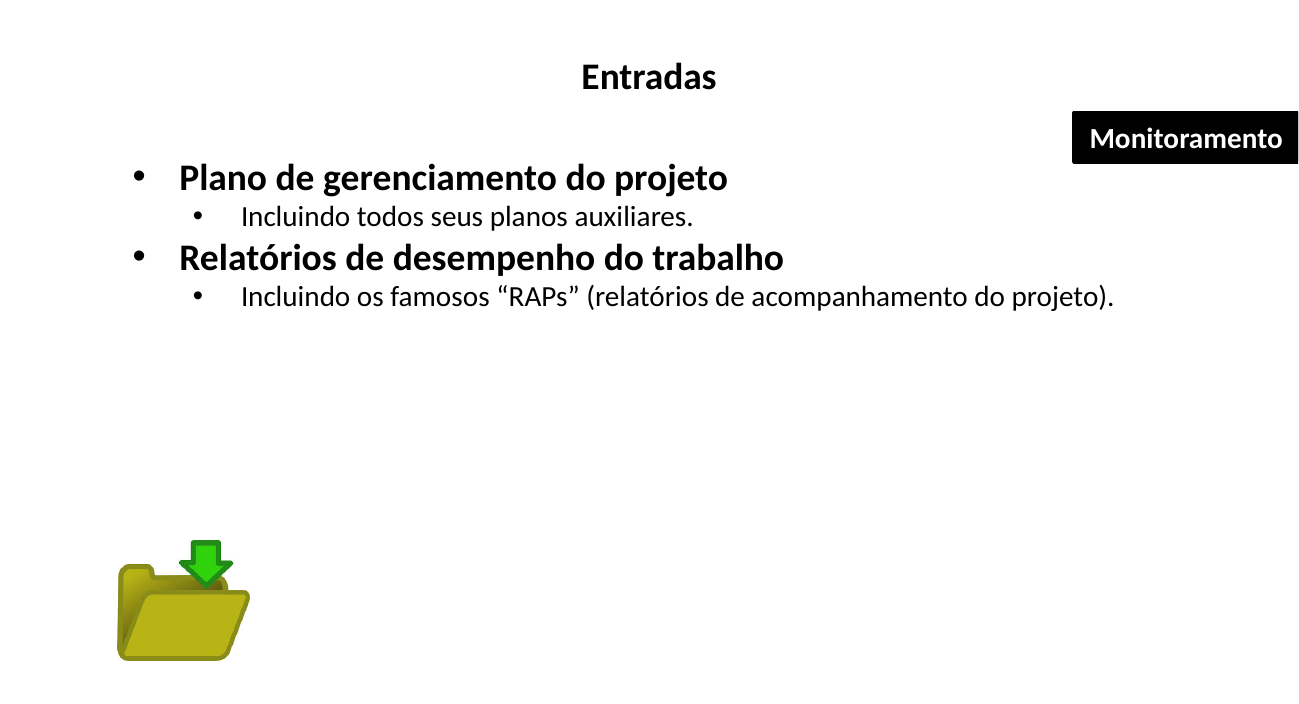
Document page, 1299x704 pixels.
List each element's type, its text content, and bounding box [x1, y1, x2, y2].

picture [117, 540, 250, 661]
text_box Entradas [0, 44, 1299, 106]
text_box Plano de gerenciamento do projeto Incluindo todos seus planos auxiliares. Relatórios de desempenho do trabalho Incluindo os famosos “RAPs” (relatórios de acompanhamento do projeto). [117, 145, 1181, 322]
text_box Monitoramento [1074, 112, 1299, 162]
